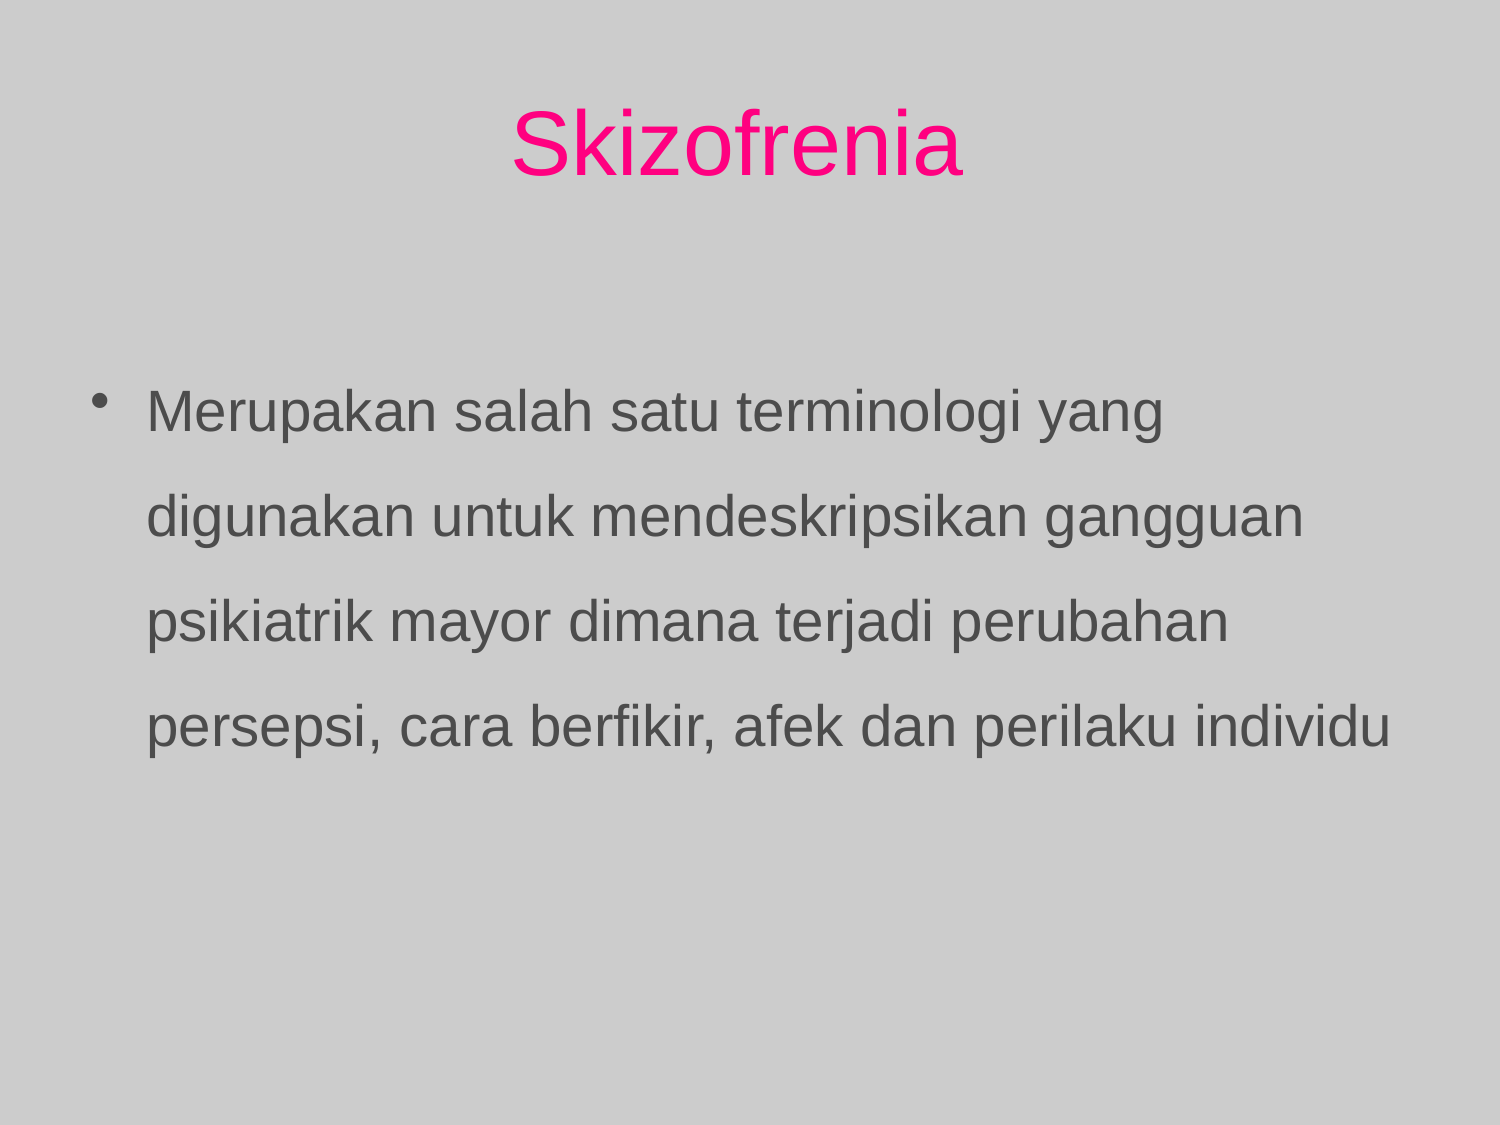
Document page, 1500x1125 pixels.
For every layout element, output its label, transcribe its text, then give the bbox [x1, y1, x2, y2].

title Skizofrenia [74, 44, 1426, 233]
list Merupakan salah satu terminologi yang digunakan untuk mendeskripsikan gangguan psikiatrik mayor dimana terjadi perubahan persepsi, cara berfikir, afek dan perilaku individu [74, 330, 1426, 938]
